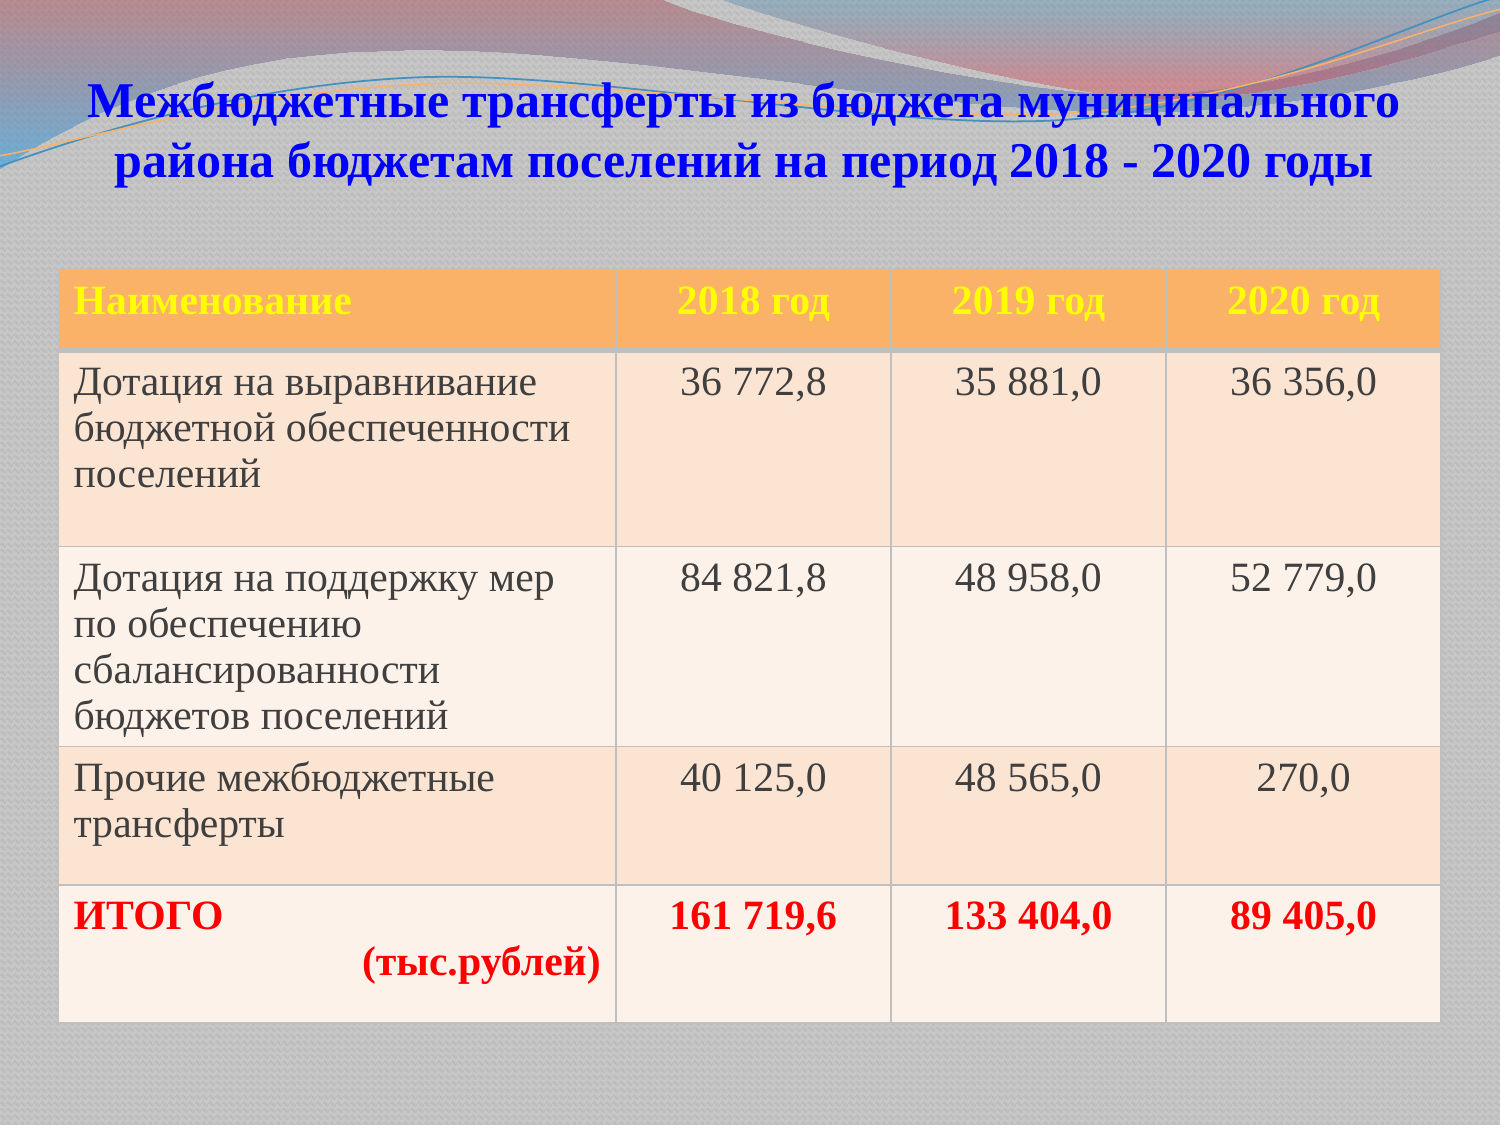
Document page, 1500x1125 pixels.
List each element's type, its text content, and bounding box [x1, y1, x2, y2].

table_cell 40 125,0 [617, 747, 890, 884]
table_cell 52 779,0 [1167, 547, 1440, 746]
title Межбюджетные трансферты из бюджета муниципального района бюджетам поселений на период 2018 - 2020 годы [35, 35, 1454, 188]
table_cell 133 404,0 [892, 886, 1165, 1022]
table_cell Прочие межбюджетные трансферты [59, 747, 615, 884]
table_cell 89 405,0 [1167, 886, 1440, 1022]
table_header 2018 год [617, 270, 890, 348]
table_header Наименование [59, 270, 615, 348]
table_cell 270,0 [1167, 747, 1440, 884]
table_cell 84 821,8 [617, 547, 890, 746]
table_cell ИТОГО (тыс.рублей) [59, 886, 615, 1022]
table_header 2019 год [892, 270, 1165, 348]
table_cell 35 881,0 [892, 353, 1165, 546]
table_cell Дотация на выравнивание бюджетной обеспеченности поселений [59, 353, 615, 546]
table_header 2020 год [1167, 270, 1440, 348]
table_cell 48 565,0 [892, 747, 1165, 884]
table_cell 48 958,0 [892, 547, 1165, 746]
table_cell 161 719,6 [617, 886, 890, 1022]
table_cell 36 772,8 [617, 353, 890, 546]
table_cell Дотация на поддержку мер по обеспечению сбалансированности бюджетов поселений [59, 547, 615, 746]
table_cell 36 356,0 [1167, 353, 1440, 546]
